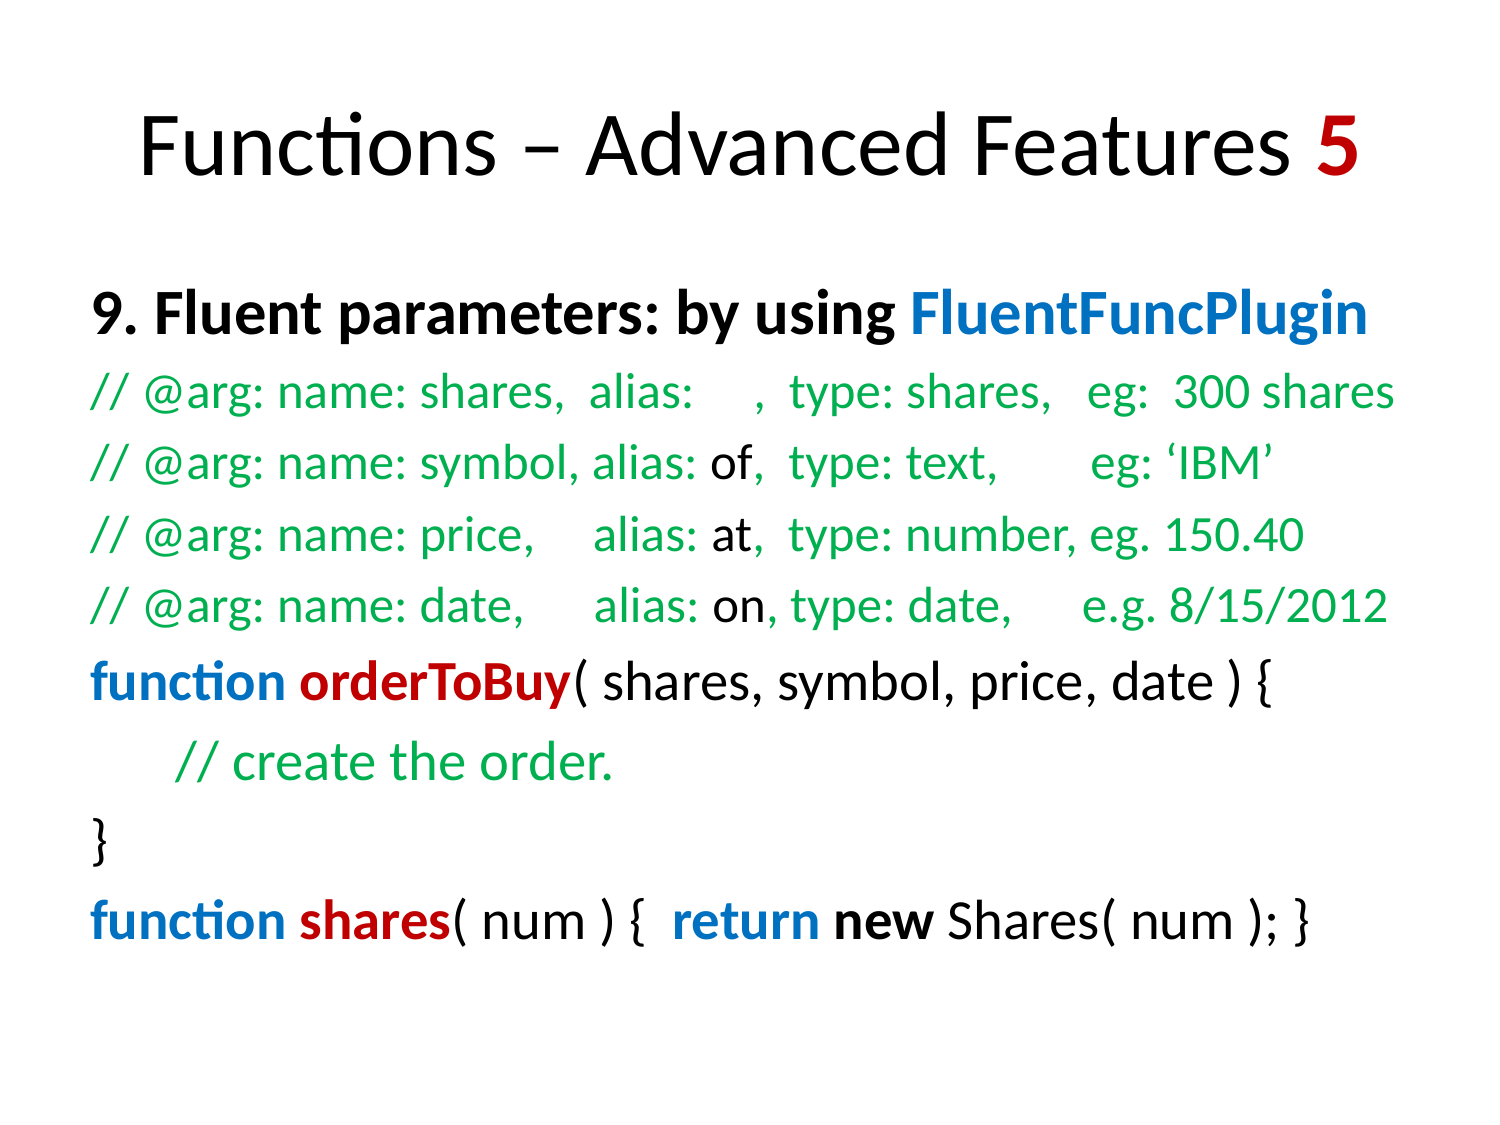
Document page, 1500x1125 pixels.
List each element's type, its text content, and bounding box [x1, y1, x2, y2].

list 9. Fluent parameters: by using FluentFuncPlugin // @arg: name: shares, alias: , type: shares, eg: 300 shares // @arg: name: symbol, alias: of, type: text, eg: ‘IBM’ // @arg: name: price, alias: at, type: number, eg. 150.40 // @arg: name: date, alias: on, type: date, e.g. 8/15/2012 function orderToBuy( shares, symbol, price, date ) { // create the order. } function shares( num ) { return new Shares( num ); } [75, 262, 1425, 1005]
title Functions – Advanced Features 5 [75, 45, 1425, 233]
